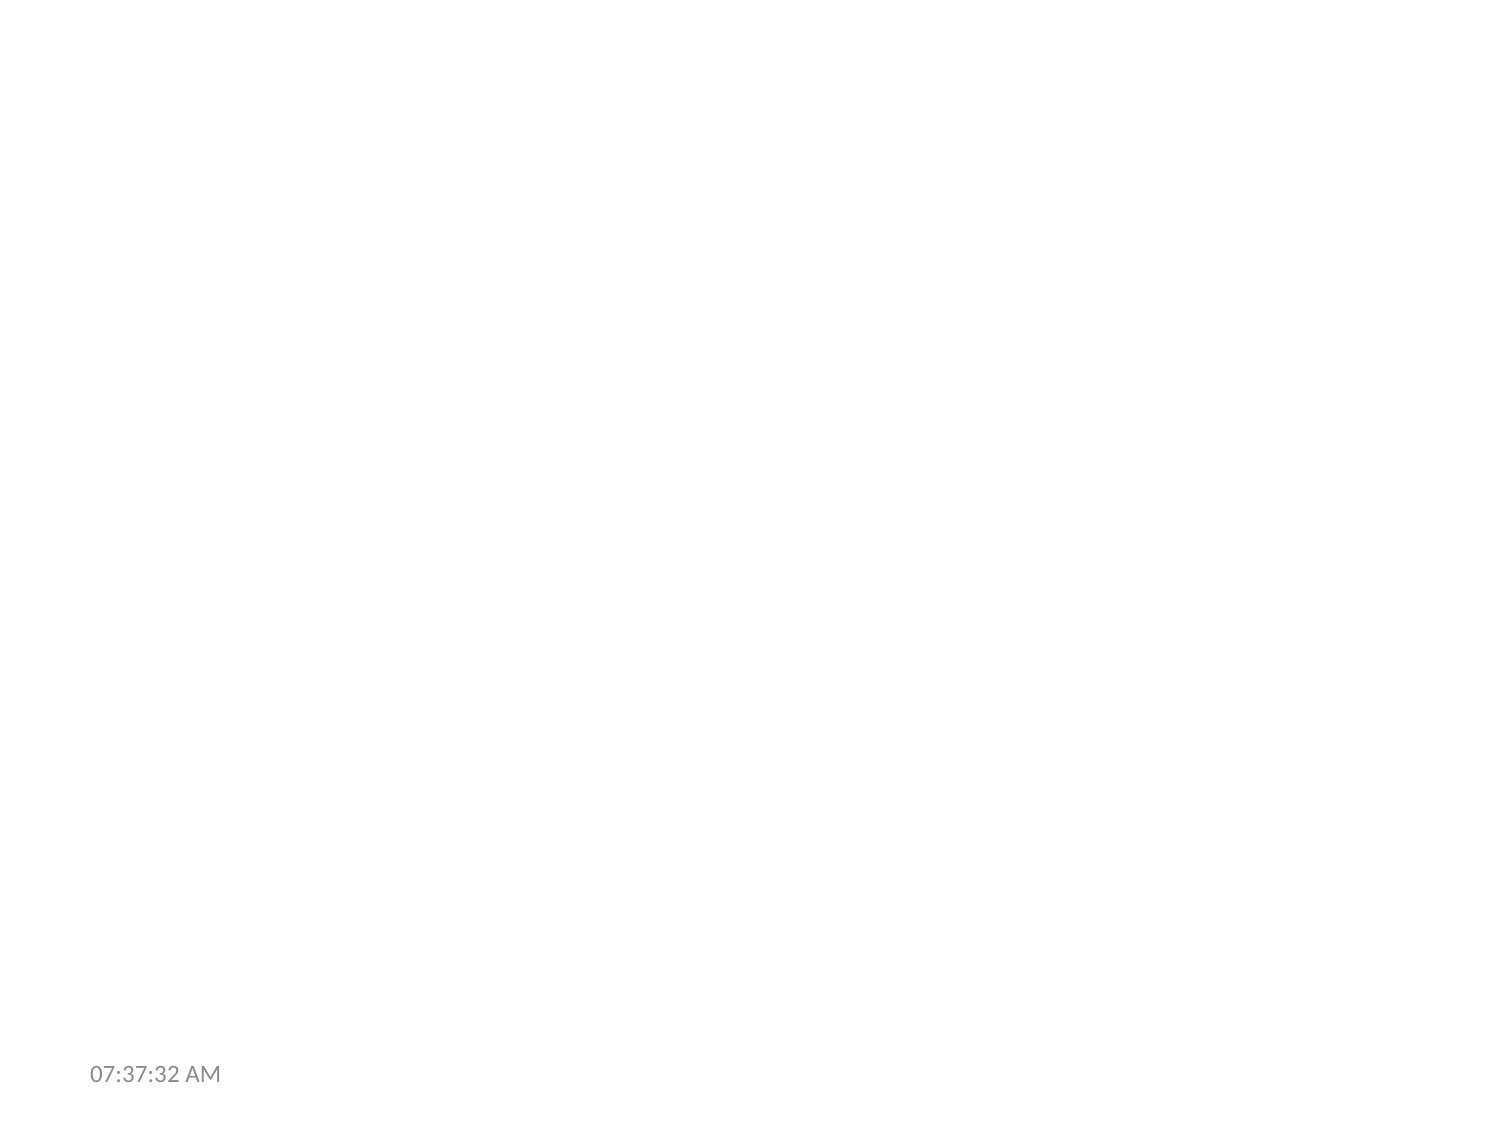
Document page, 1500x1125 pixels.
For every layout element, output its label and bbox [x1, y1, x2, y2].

slide_number [75, 1042, 425, 1103]
